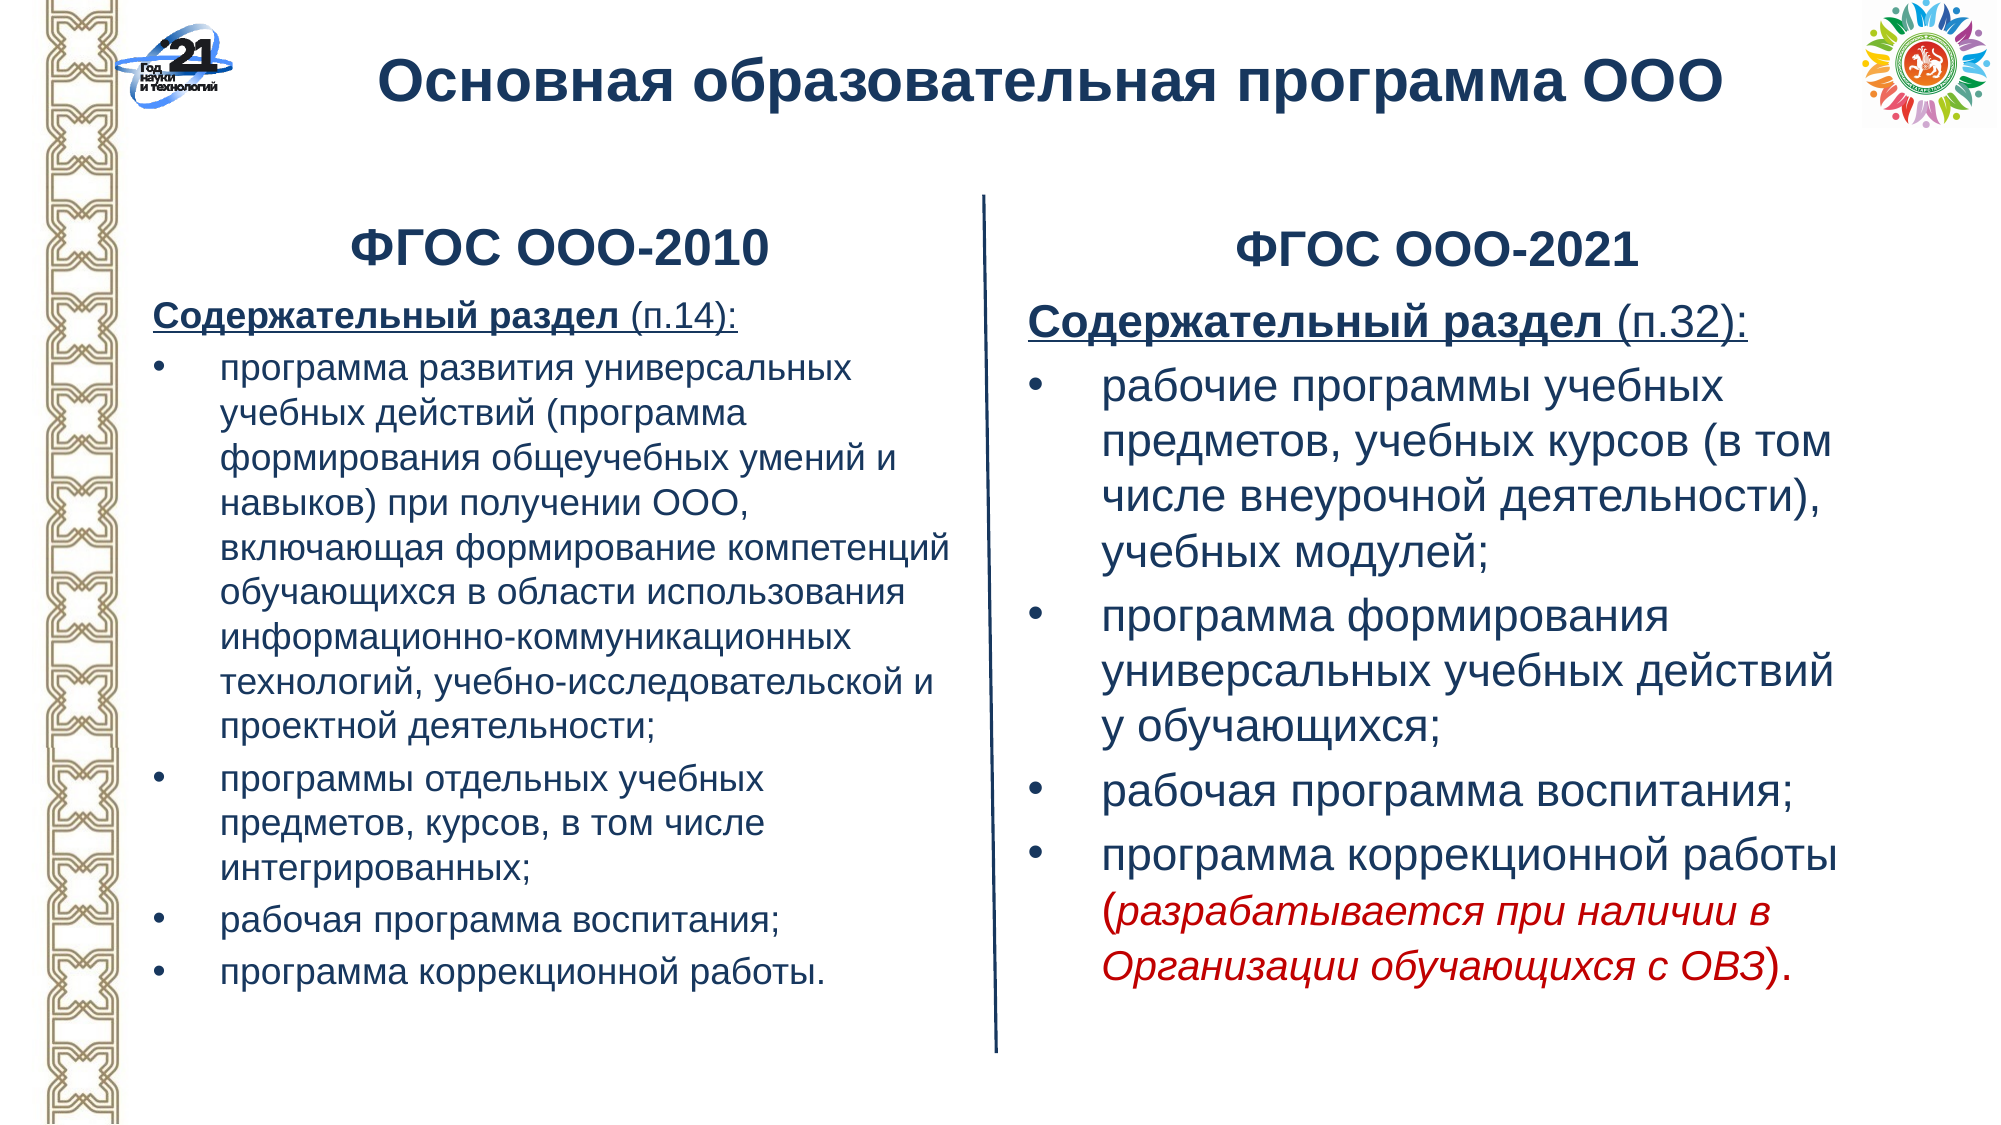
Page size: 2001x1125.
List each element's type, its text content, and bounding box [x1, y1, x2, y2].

list ФГОС ООО-2010 [137, 205, 978, 283]
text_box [983, 194, 997, 1054]
list ФГОС ООО-2021 [1012, 208, 1863, 283]
list Содержательный раздел (п.32): рабочие программы учебных предметов, учебных курсов (в том числе внеурочной деятельности), учебных модулей; программа формирования универсальных учебных действий у обучающихся; рабочая программа воспитания; программа коррекционной работы (разрабатывается при наличии в Организации обучающихся с ОВЗ). [1012, 283, 1863, 1016]
title Основная образовательная программа ООО [316, 32, 1787, 122]
list Содержательный раздел (п.14): программа развития универсальных учебных действий (программа формирования общеучебных умений и навыков) при получении ООО, включающая формирование компетенций обучающихся в области использования информационно-коммуникационных технологий, учебно-исследовательской и проектной деятельности; программы отдельных учебных предметов, курсов, в том числе интегрированных; рабочая программа воспитания; программа коррекционной работы. [137, 283, 978, 1016]
picture [0, 0, 2001, 1125]
